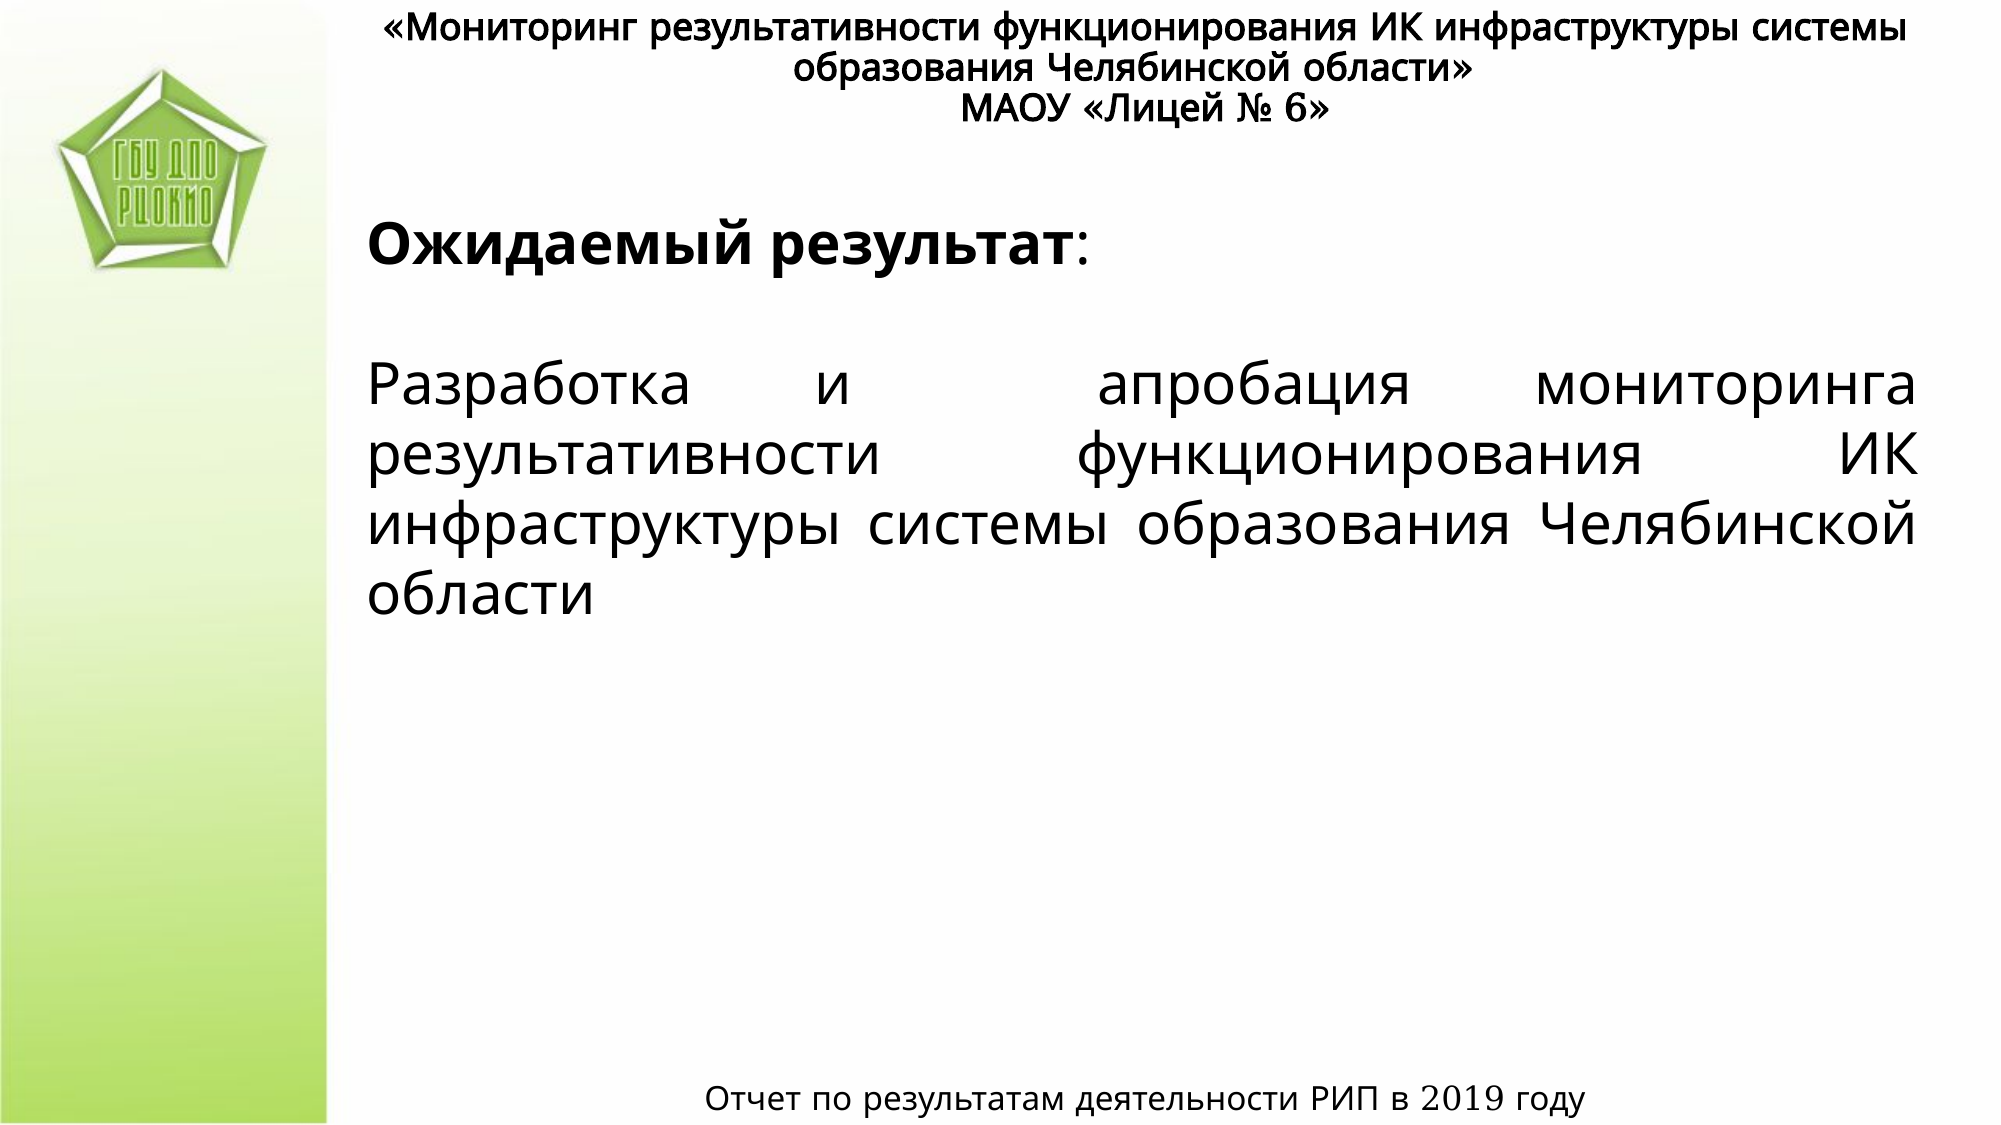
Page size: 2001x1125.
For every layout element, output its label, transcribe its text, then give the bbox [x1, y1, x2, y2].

text_box «Мониторинг результативности функционирования ИК инфраструктуры системы образования Челябинской области» МАОУ «Лицей № 6» [357, 0, 1933, 162]
text_box Отчет по результатам деятельности РИП в 2019 году [446, 1062, 1845, 1125]
text_box Ожидаемый результат: Разработка и апробация мониторинга результативности функционирования ИК инфраструктуры системы образования Челябинской области [351, 198, 1933, 634]
picture [0, 0, 2001, 1125]
